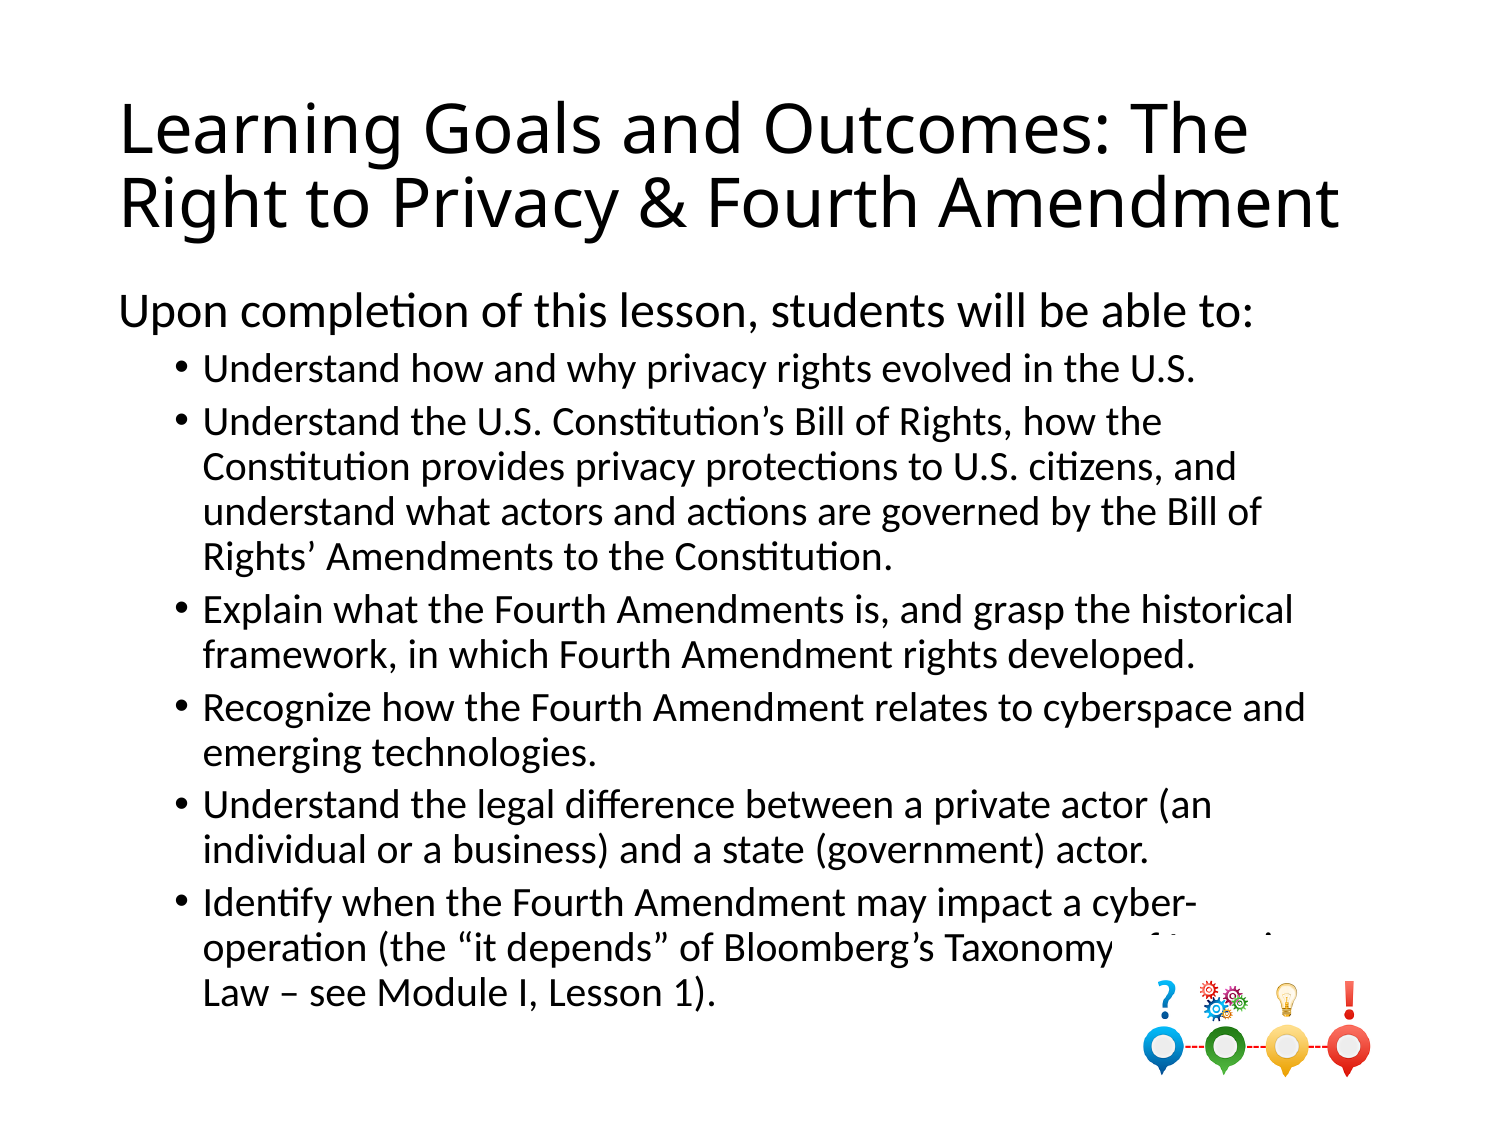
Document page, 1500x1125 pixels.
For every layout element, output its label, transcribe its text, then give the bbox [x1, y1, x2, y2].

list Upon completion of this lesson, students will be able to: Understand how and why privacy rights evolved in the U.S. Understand the U.S. Constitution’s Bill of Rights, how the Constitution provides privacy protections to U.S. citizens, and understand what actors and actions are governed by the Bill of Rights’ Amendments to the Constitution. Explain what the Fourth Amendments is, and grasp the historical framework, in which Fourth Amendment rights developed. Recognize how the Fourth Amendment relates to cyberspace and emerging technologies. Understand the legal difference between a private actor (an individual or a business) and a state (government) actor. Identify when the Fourth Amendment may impact a cyber-operation (the “it depends” of Bloomberg’s Taxonomy of Learning Law – see Module I, Lesson 1). [102, 277, 1338, 992]
picture [1112, 935, 1397, 1125]
title Learning Goals and Outcomes: The Right to Privacy & Fourth Amendment [102, 59, 1398, 278]
